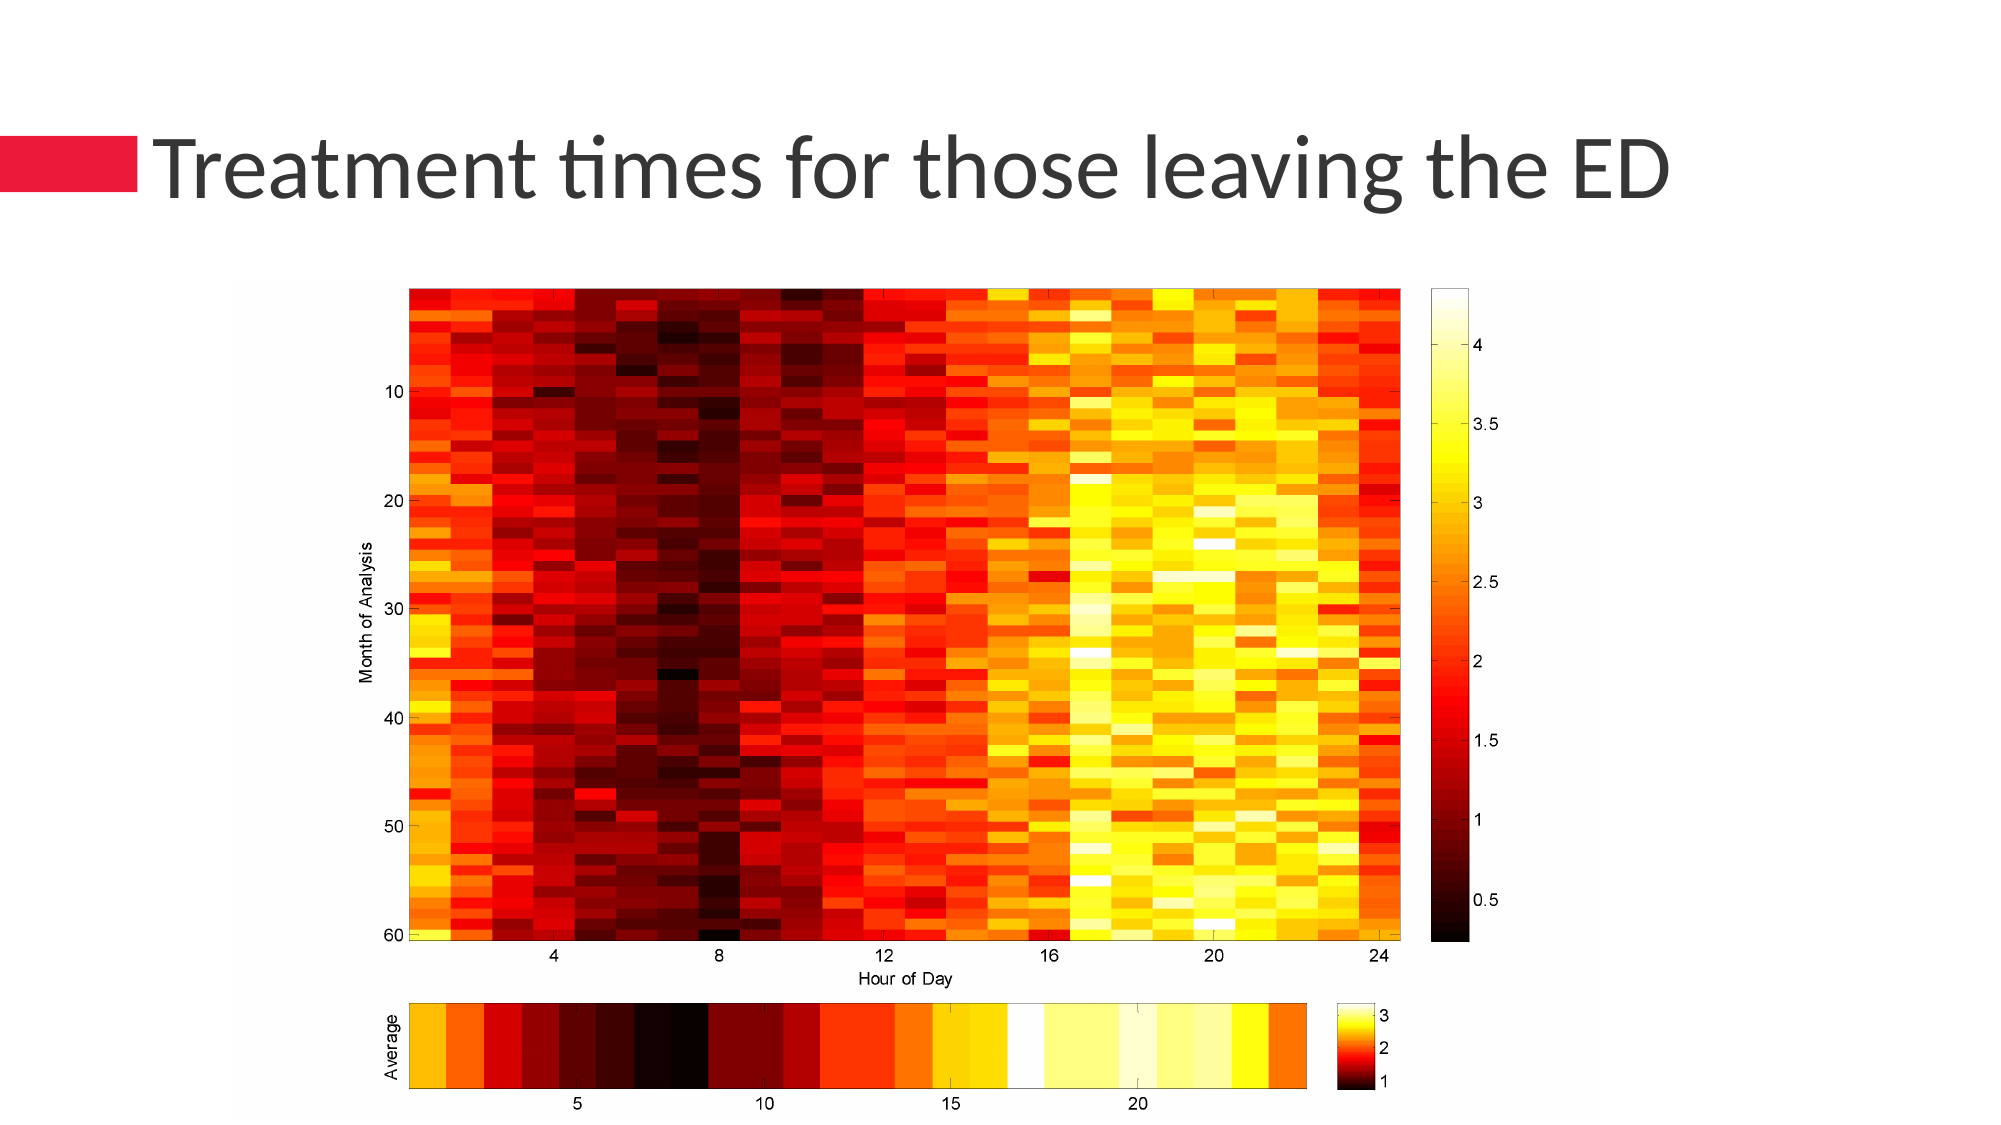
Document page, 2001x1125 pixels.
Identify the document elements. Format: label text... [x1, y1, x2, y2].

title Treatment times for those leaving the ED [137, 59, 1863, 278]
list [234, 277, 1601, 1121]
